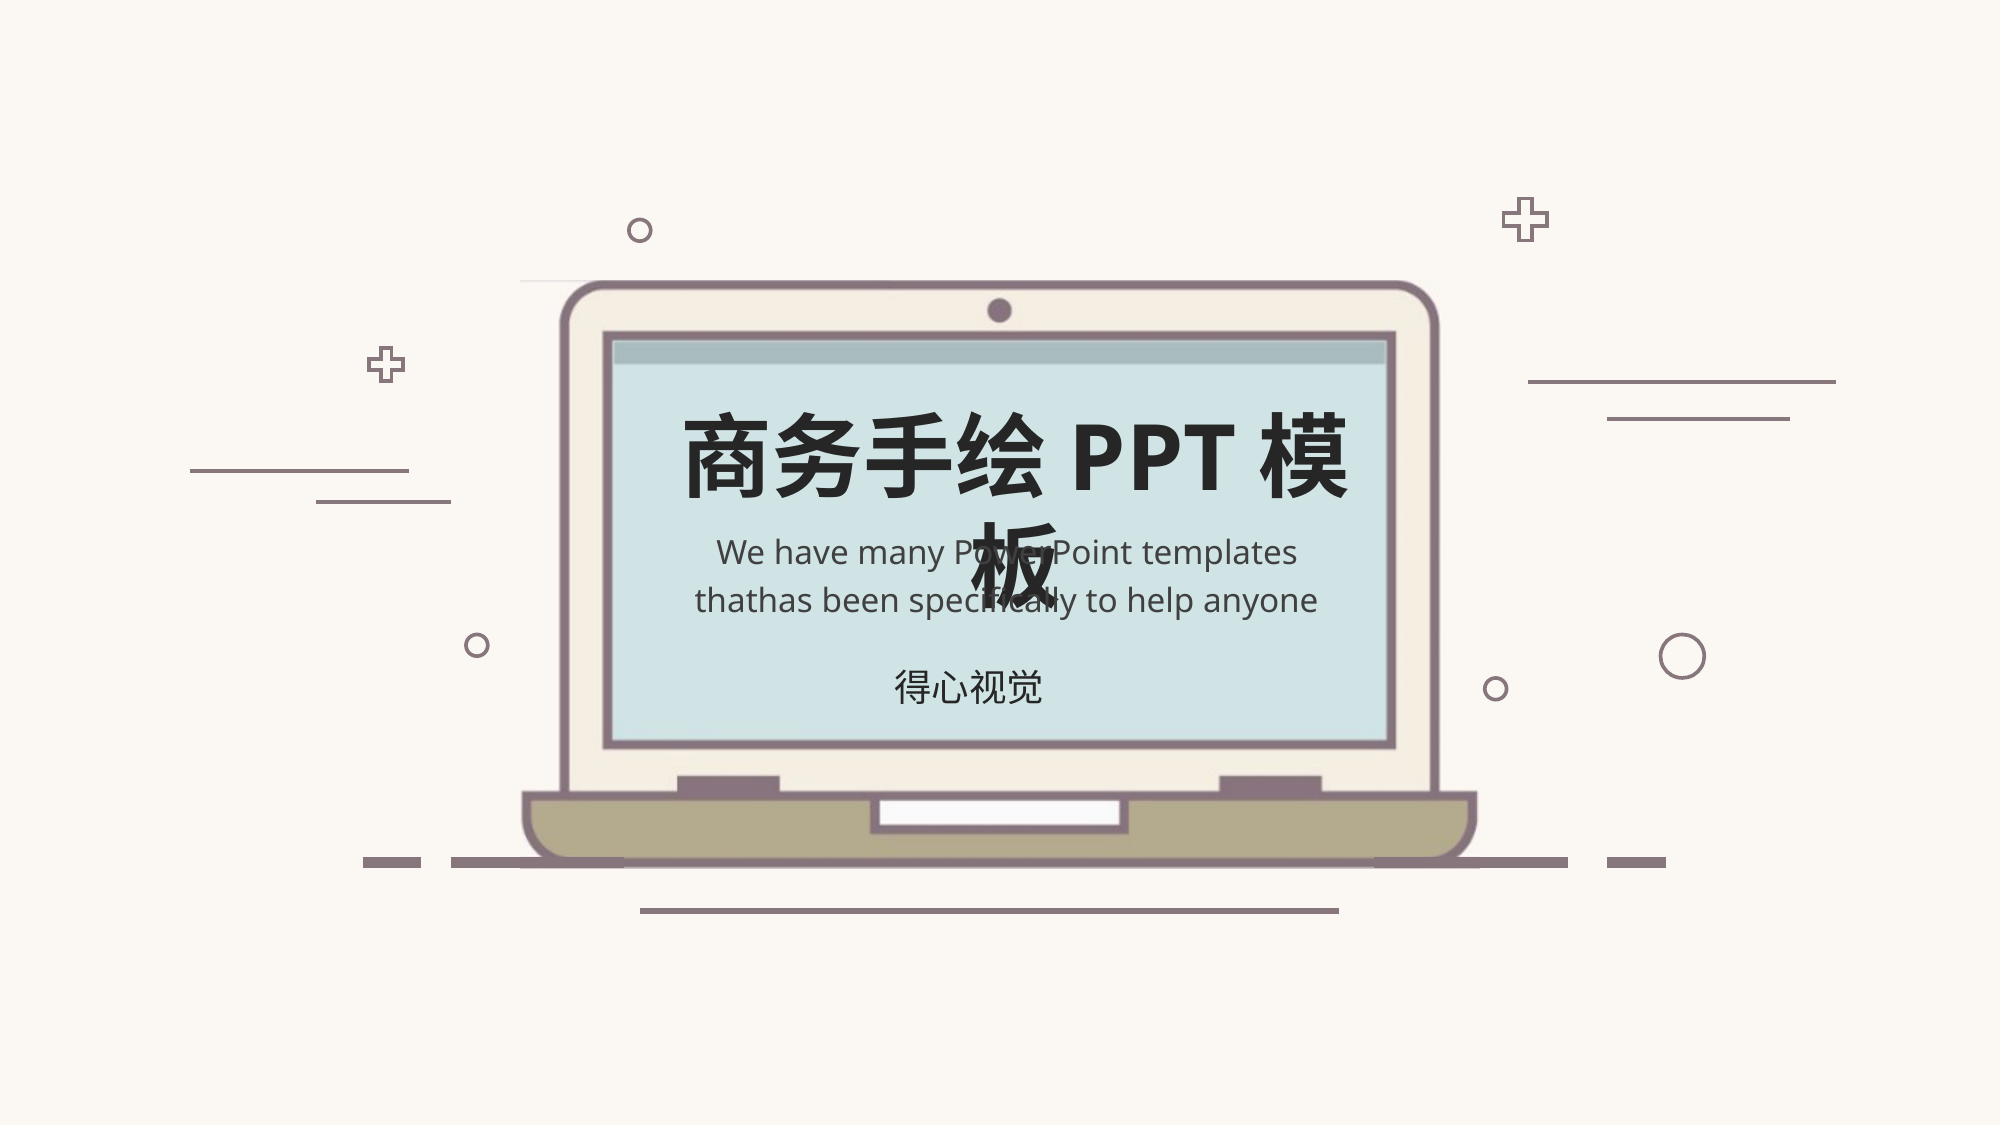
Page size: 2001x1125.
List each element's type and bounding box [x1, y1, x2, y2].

text_box [1659, 633, 1706, 679]
text_box [368, 347, 404, 382]
text_box [1483, 676, 1508, 701]
picture [520, 280, 1480, 869]
text_box [1503, 197, 1548, 241]
text_box [627, 218, 652, 243]
text_box [464, 633, 489, 658]
